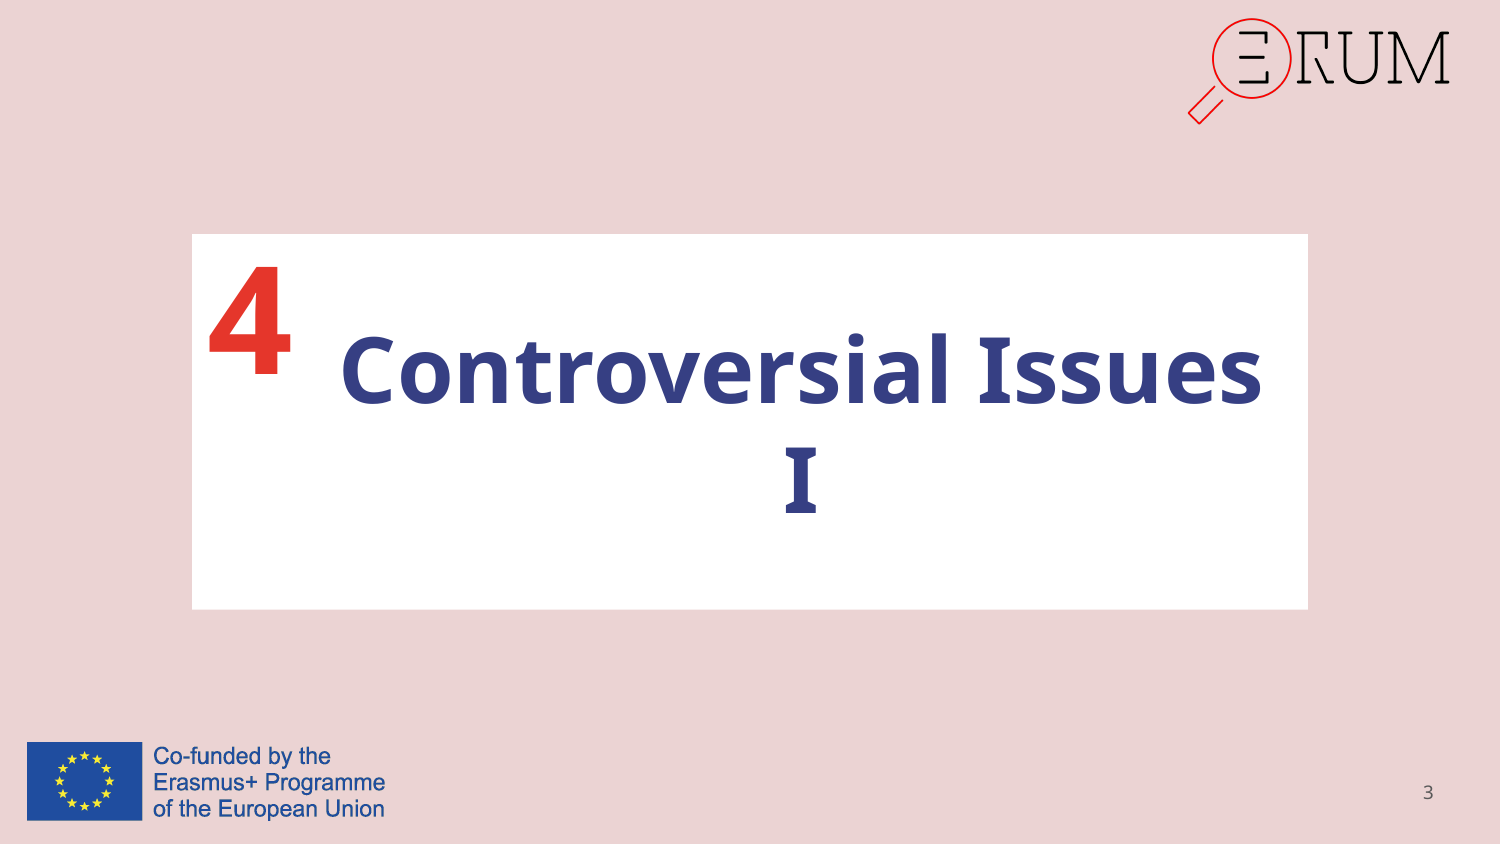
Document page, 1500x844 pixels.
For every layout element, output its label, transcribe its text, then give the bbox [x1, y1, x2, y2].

title Controversial Issues I [192, 234, 1308, 610]
text_box 4 [192, 209, 411, 420]
slide_number 3 [1358, 761, 1449, 826]
picture [27, 742, 385, 821]
picture [1136, 0, 1500, 137]
